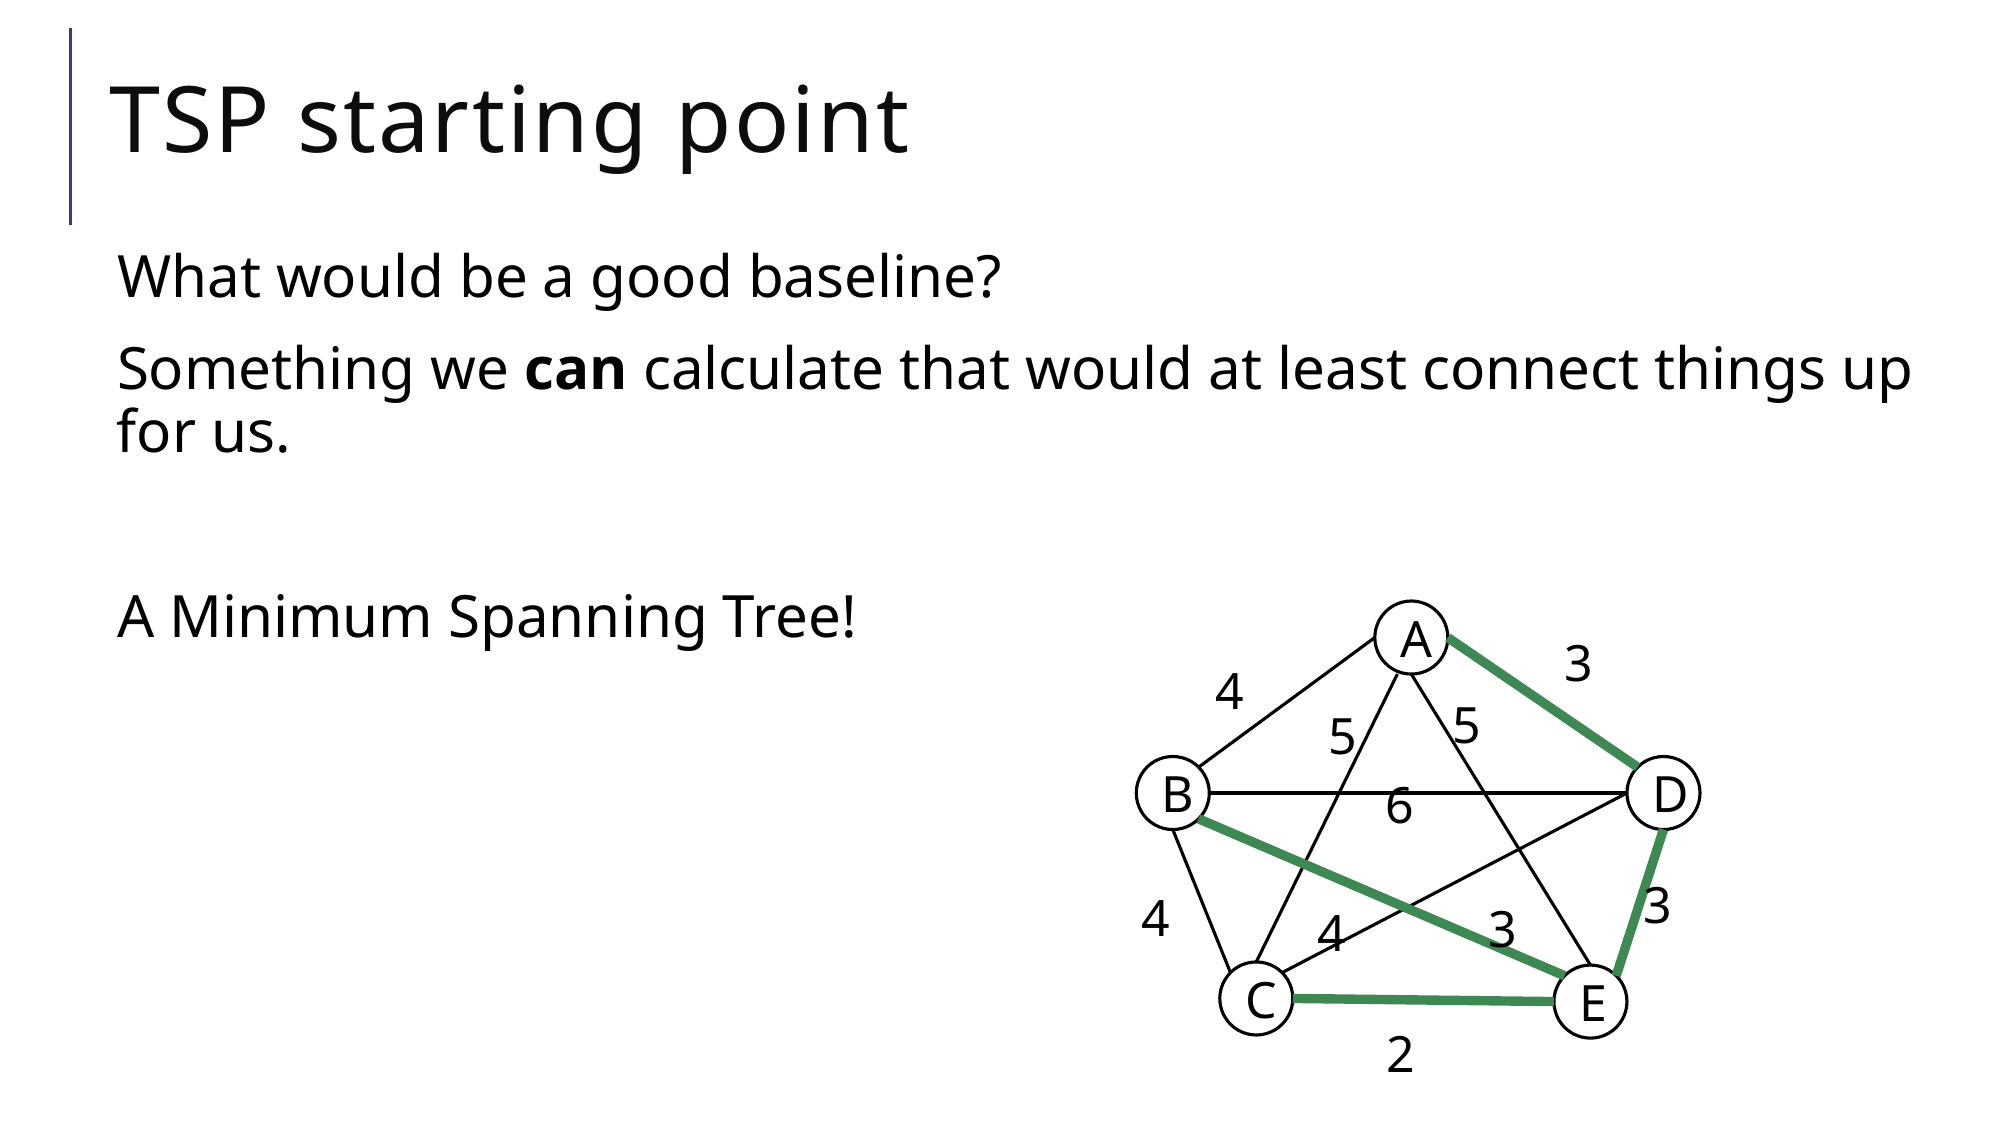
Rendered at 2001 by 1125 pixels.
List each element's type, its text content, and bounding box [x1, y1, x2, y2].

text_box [1126, 600, 1749, 1093]
list What would be a good baseline? Something we can calculate that would at least connect things up for us. A Minimum Spanning Tree! [94, 240, 1930, 1035]
title TSP starting point [94, 43, 1930, 210]
